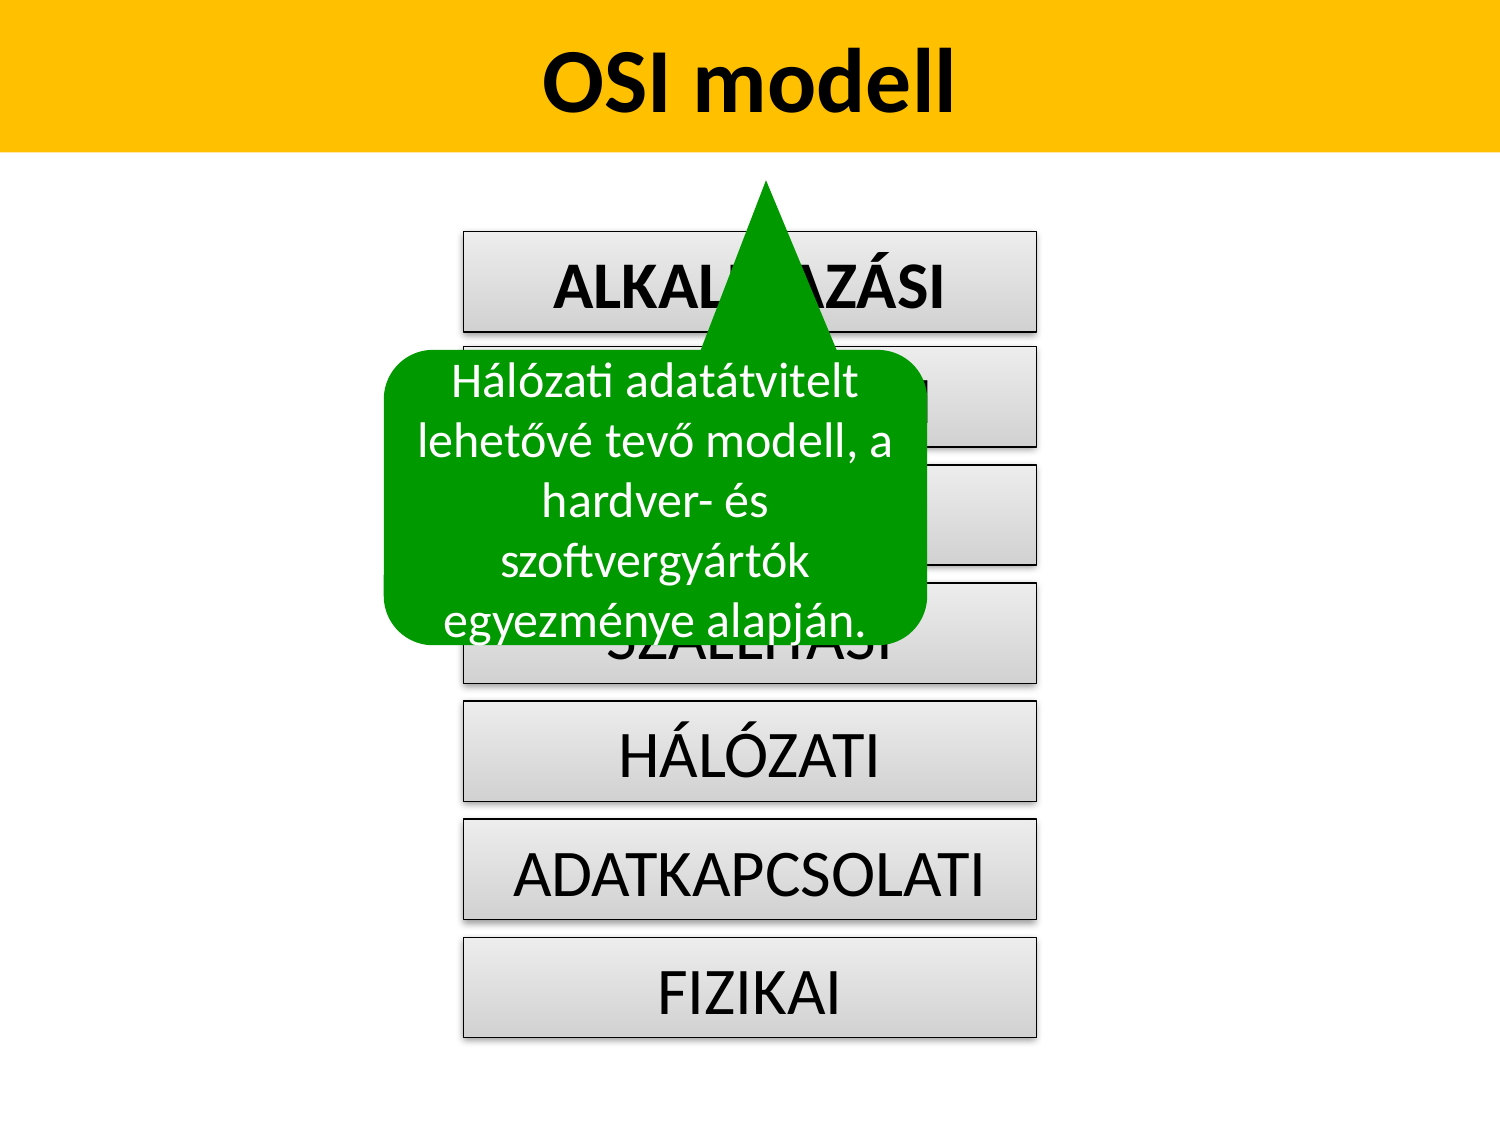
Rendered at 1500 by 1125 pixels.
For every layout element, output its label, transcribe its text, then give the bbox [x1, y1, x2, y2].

text_box Alkalmazási [463, 231, 743, 333]
text_box Hálózati adatátvitelt lehetővé tevő modell, a hardver- és szoftvergyártók egyezménye alapján. [381, 178, 930, 648]
text_box Megjelenési [838, 346, 1037, 448]
title OSI modell [0, 0, 1500, 153]
text_box Viszonylati [930, 464, 1037, 566]
text_box Adatkapcsolati [463, 818, 1037, 920]
text_box Hálózati [463, 700, 1037, 802]
text_box Fizikai [463, 937, 1037, 1038]
text_box Szállítási [463, 582, 1037, 684]
text_box Alkalmazási [790, 231, 1037, 333]
